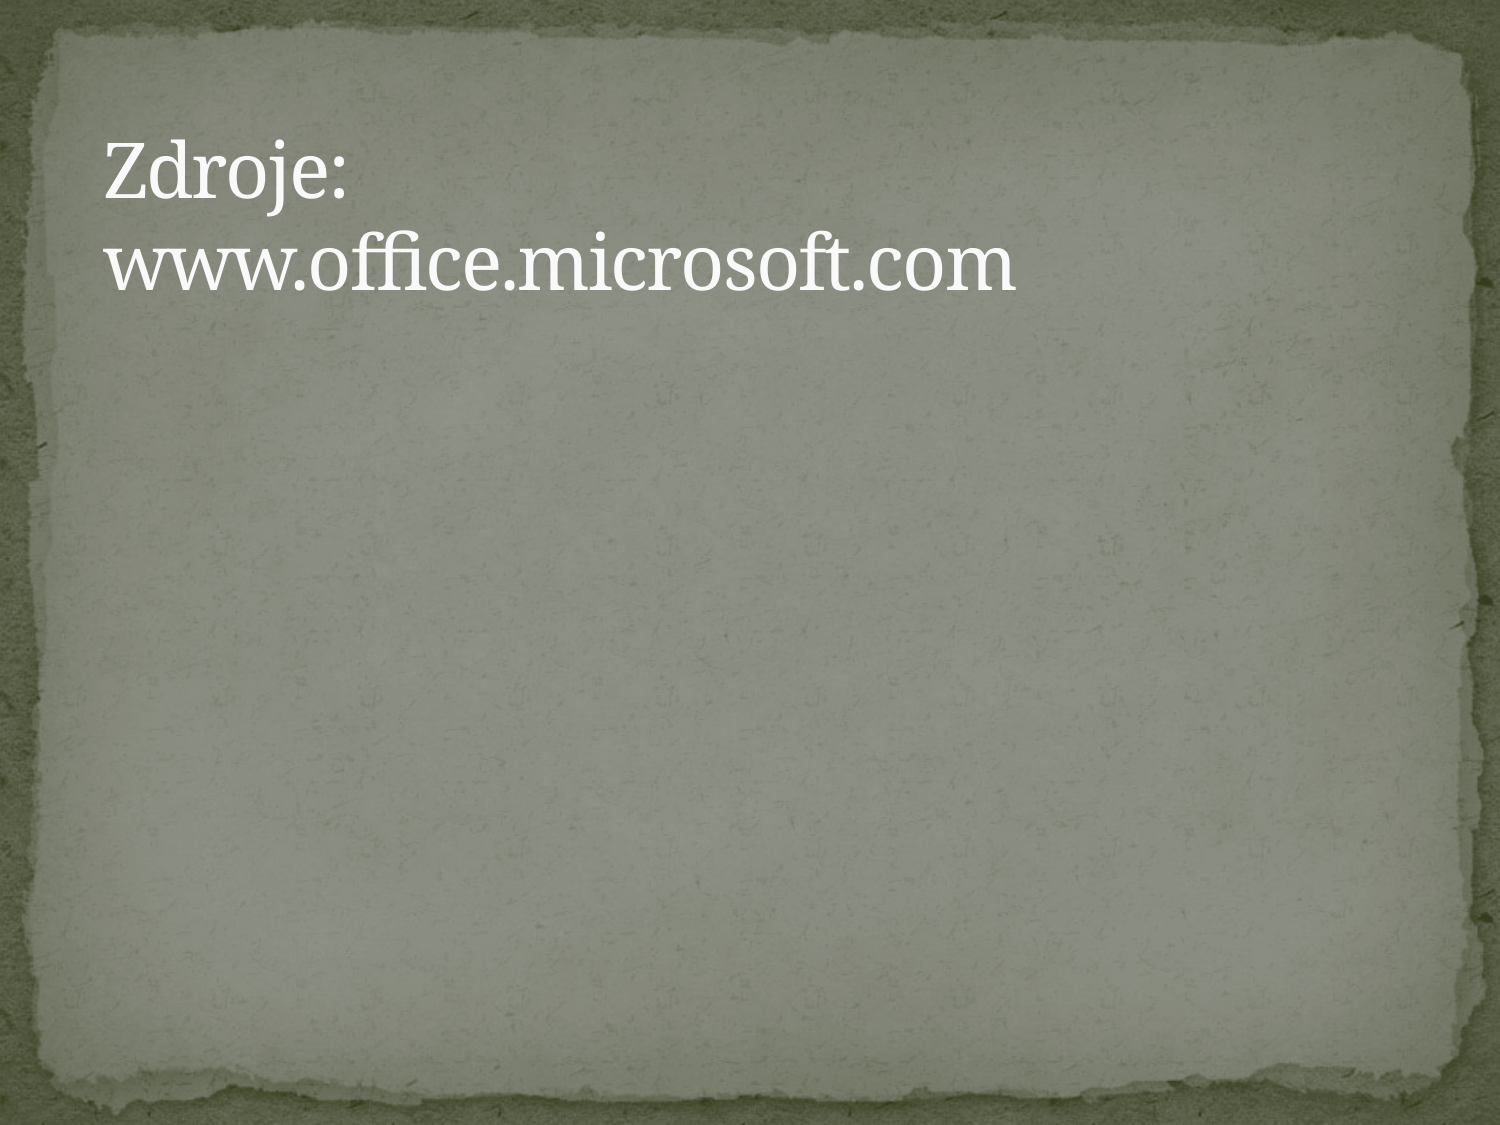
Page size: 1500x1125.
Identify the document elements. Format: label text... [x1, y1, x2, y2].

title Zdroje: www.office.microsoft.com [88, 113, 1439, 314]
